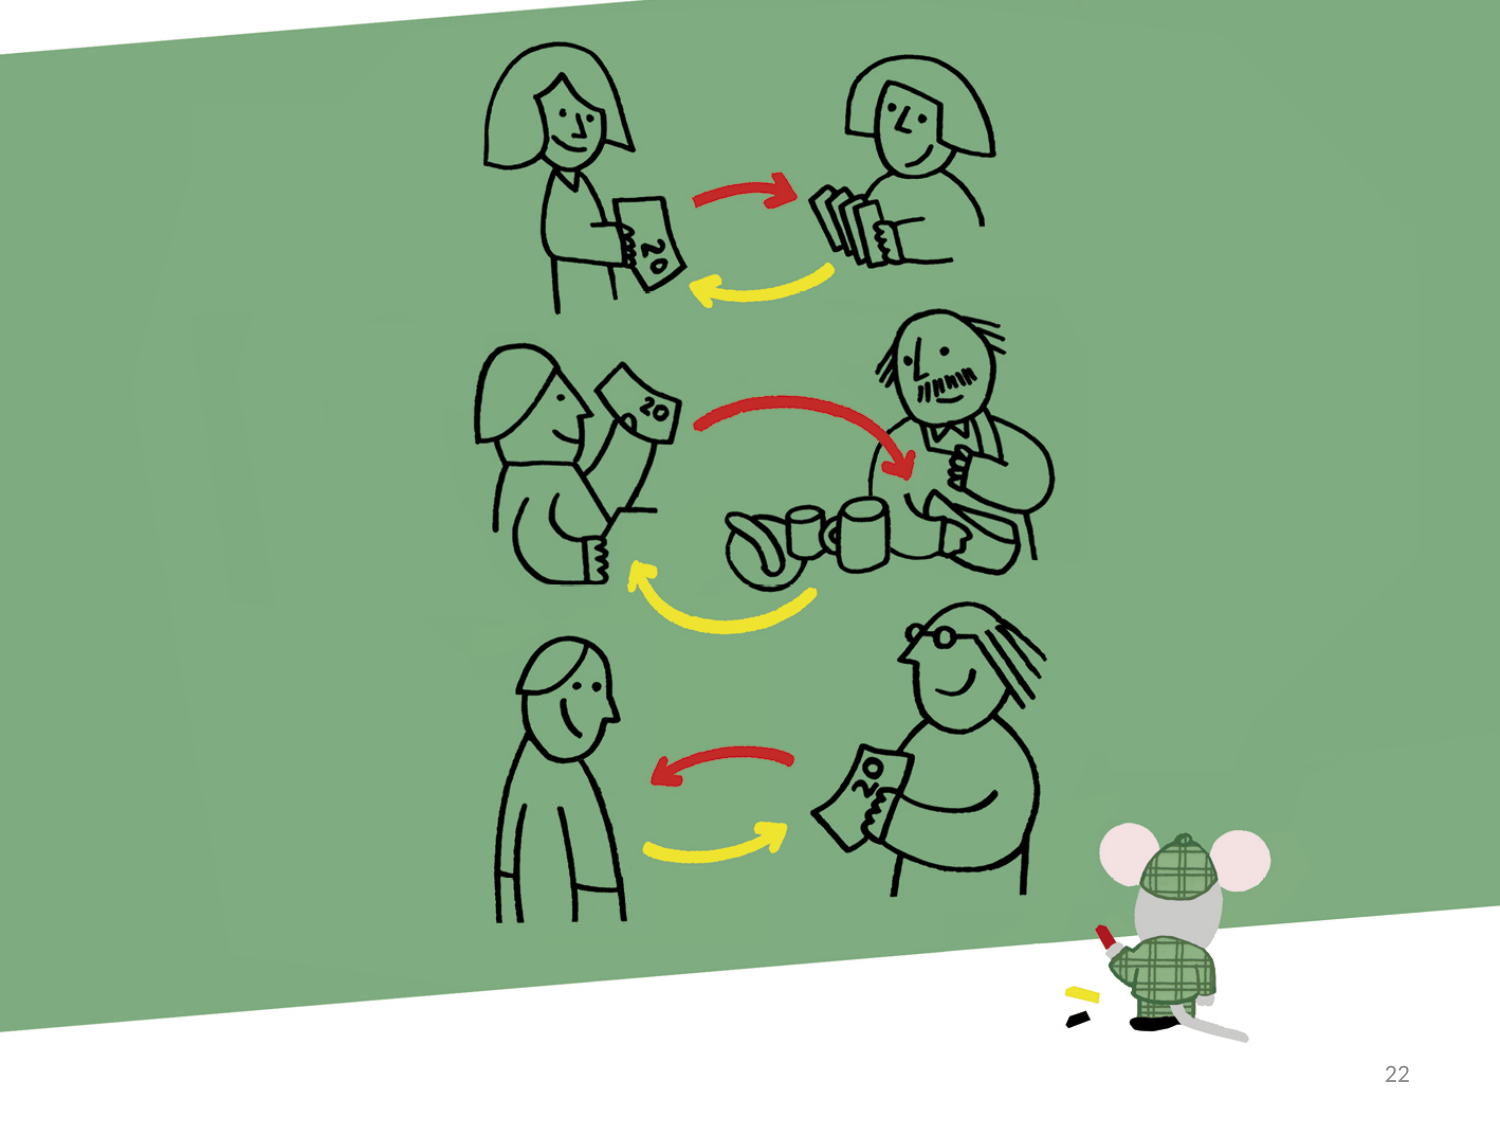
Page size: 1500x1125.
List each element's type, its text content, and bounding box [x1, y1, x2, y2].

slide_number 22 [1074, 1071, 1425, 1103]
picture [0, 0, 1500, 1063]
